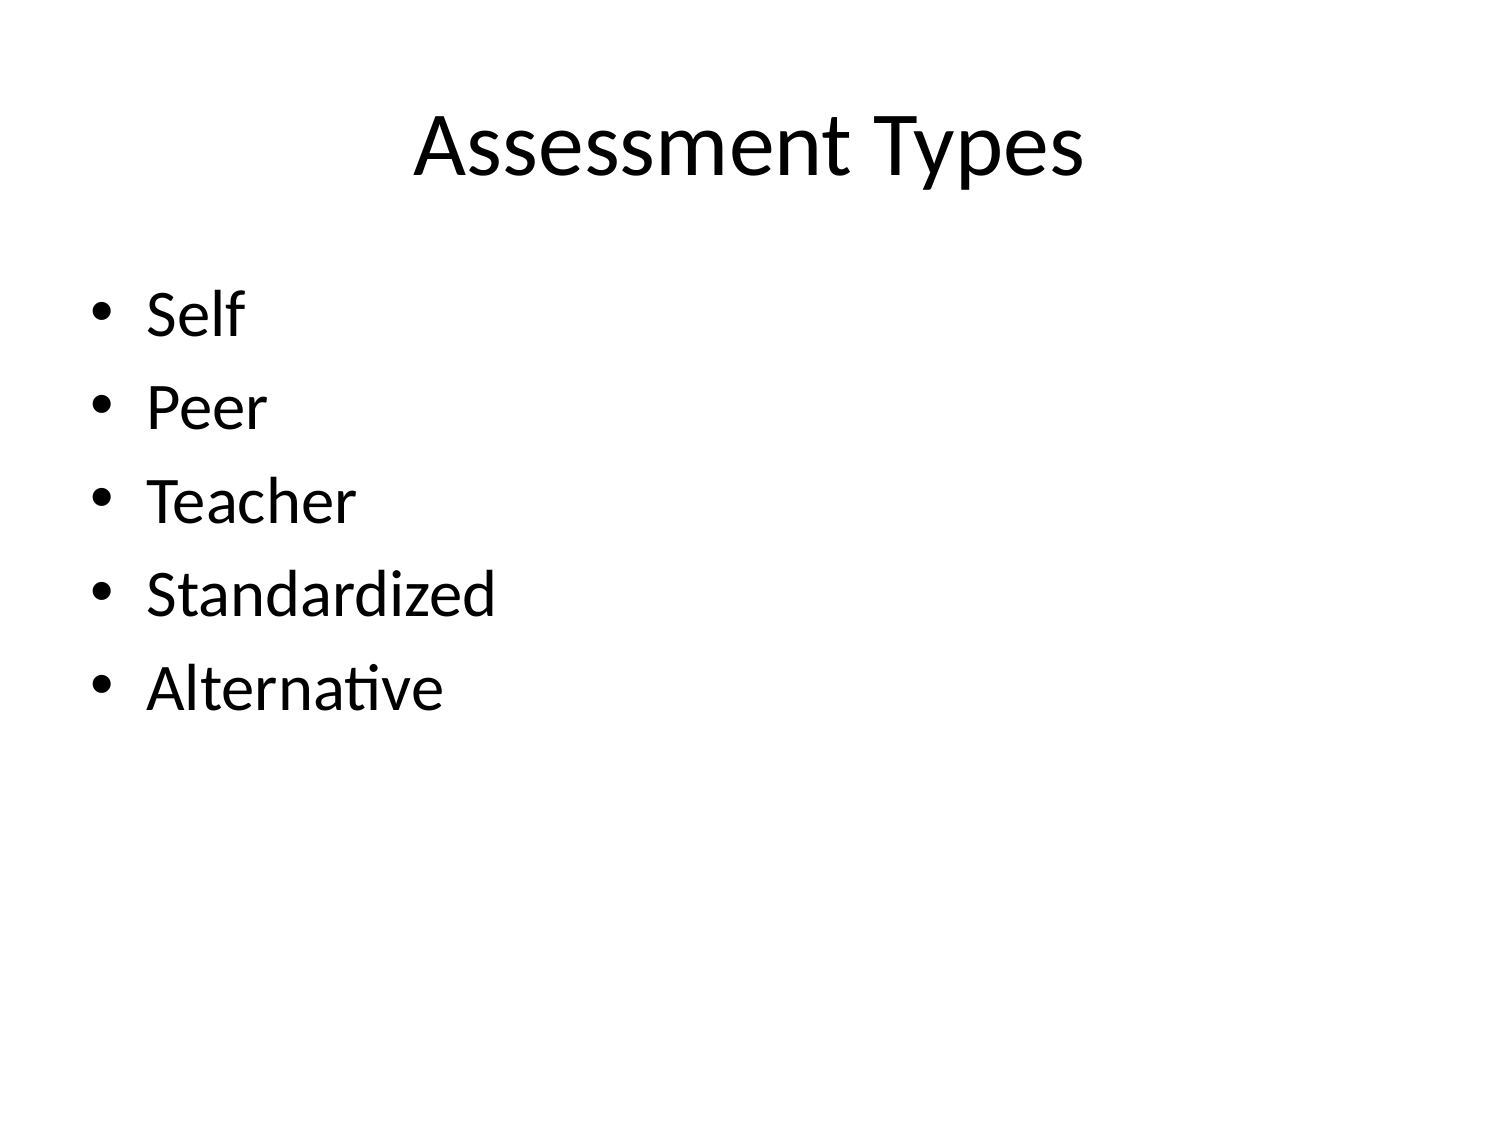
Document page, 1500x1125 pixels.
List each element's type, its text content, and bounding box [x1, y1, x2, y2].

list Self Peer Teacher Standardized Alternative [75, 262, 1425, 1005]
title Assessment Types [75, 45, 1425, 233]
